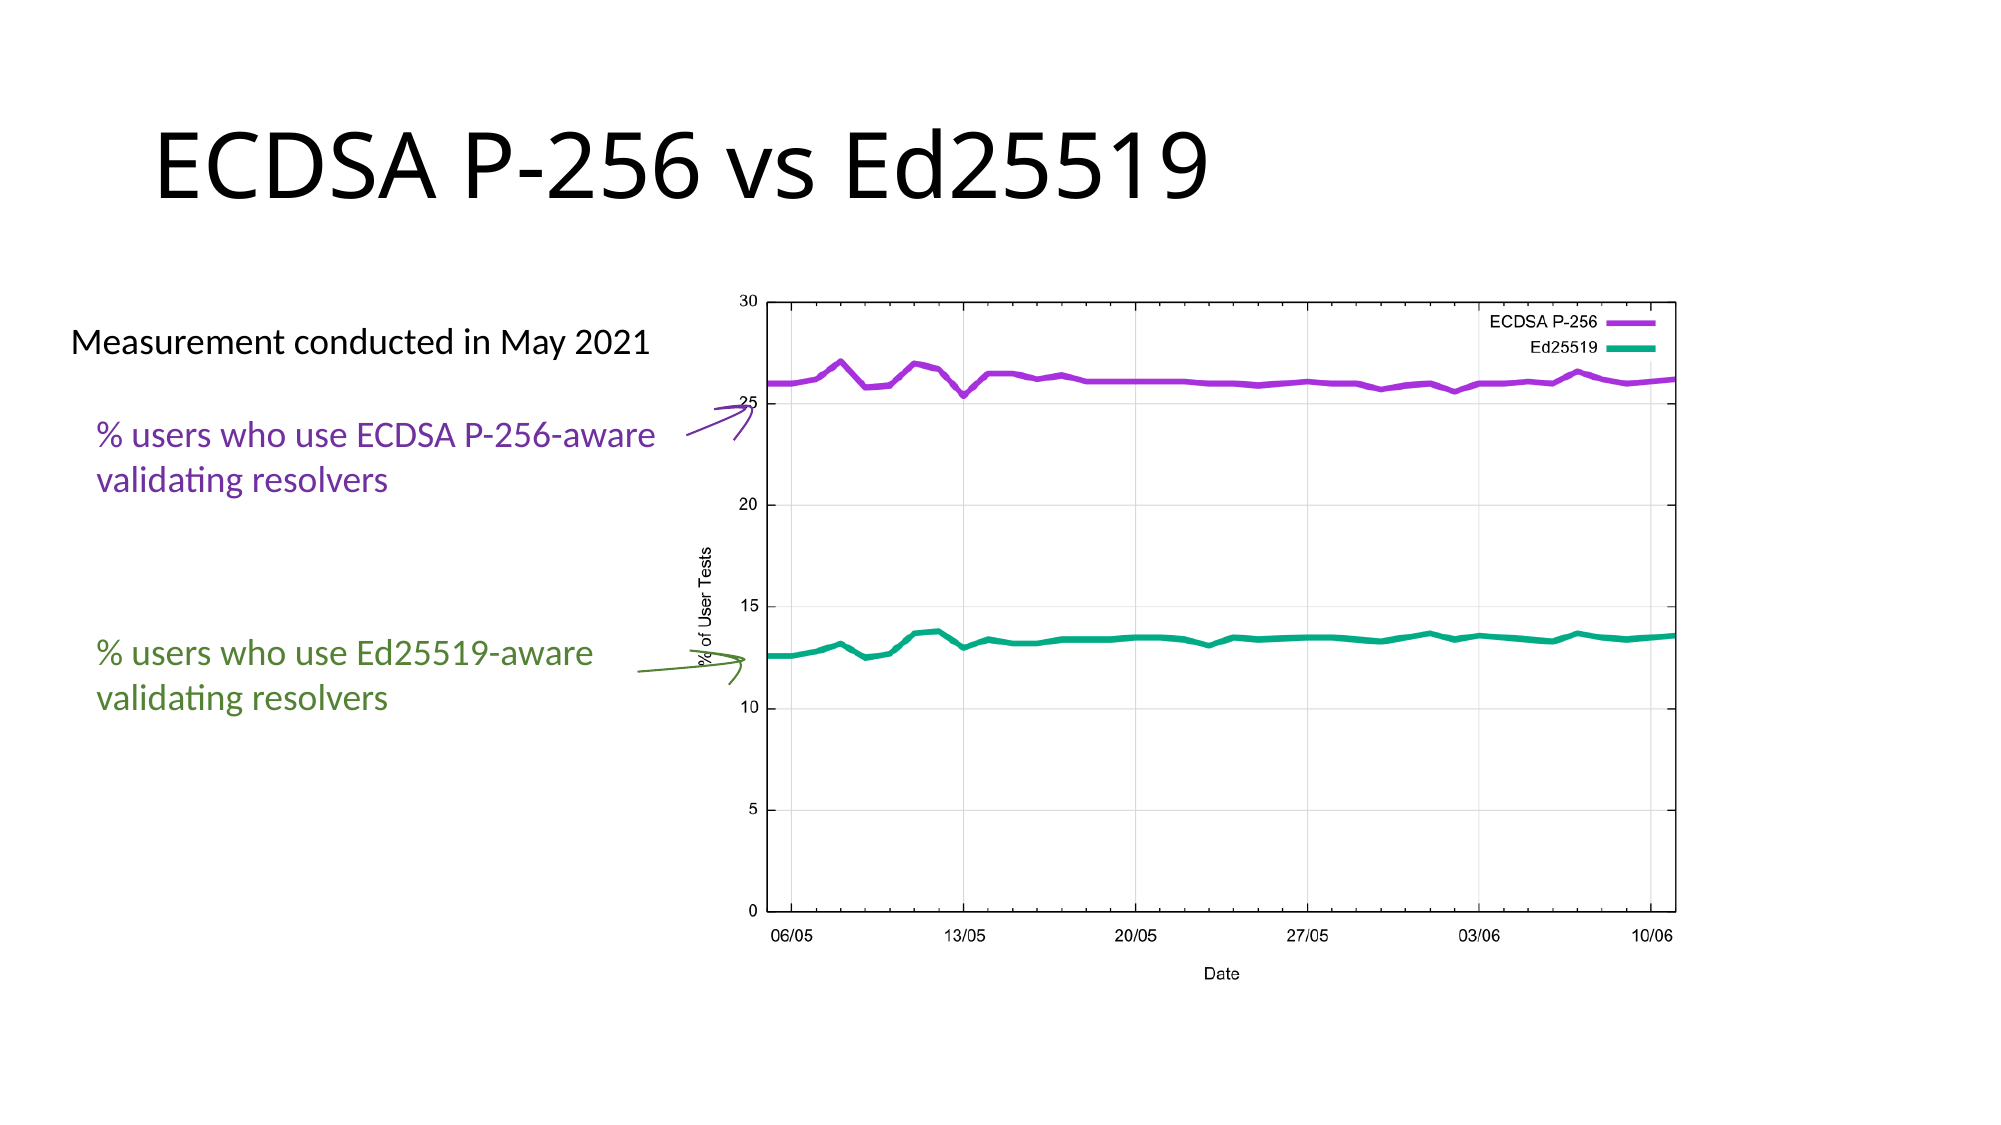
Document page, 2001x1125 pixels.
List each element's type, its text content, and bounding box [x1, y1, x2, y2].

text_box % users who use ECDSA P-256-aware validating resolvers [81, 402, 685, 508]
text_box Measurement conducted in May 2021 [55, 309, 667, 370]
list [685, 277, 1703, 992]
text_box [637, 666, 685, 679]
title ECDSA P-256 vs Ed25519 [137, 59, 1863, 278]
text_box % users who use Ed25519-aware validating resolvers [81, 620, 685, 725]
